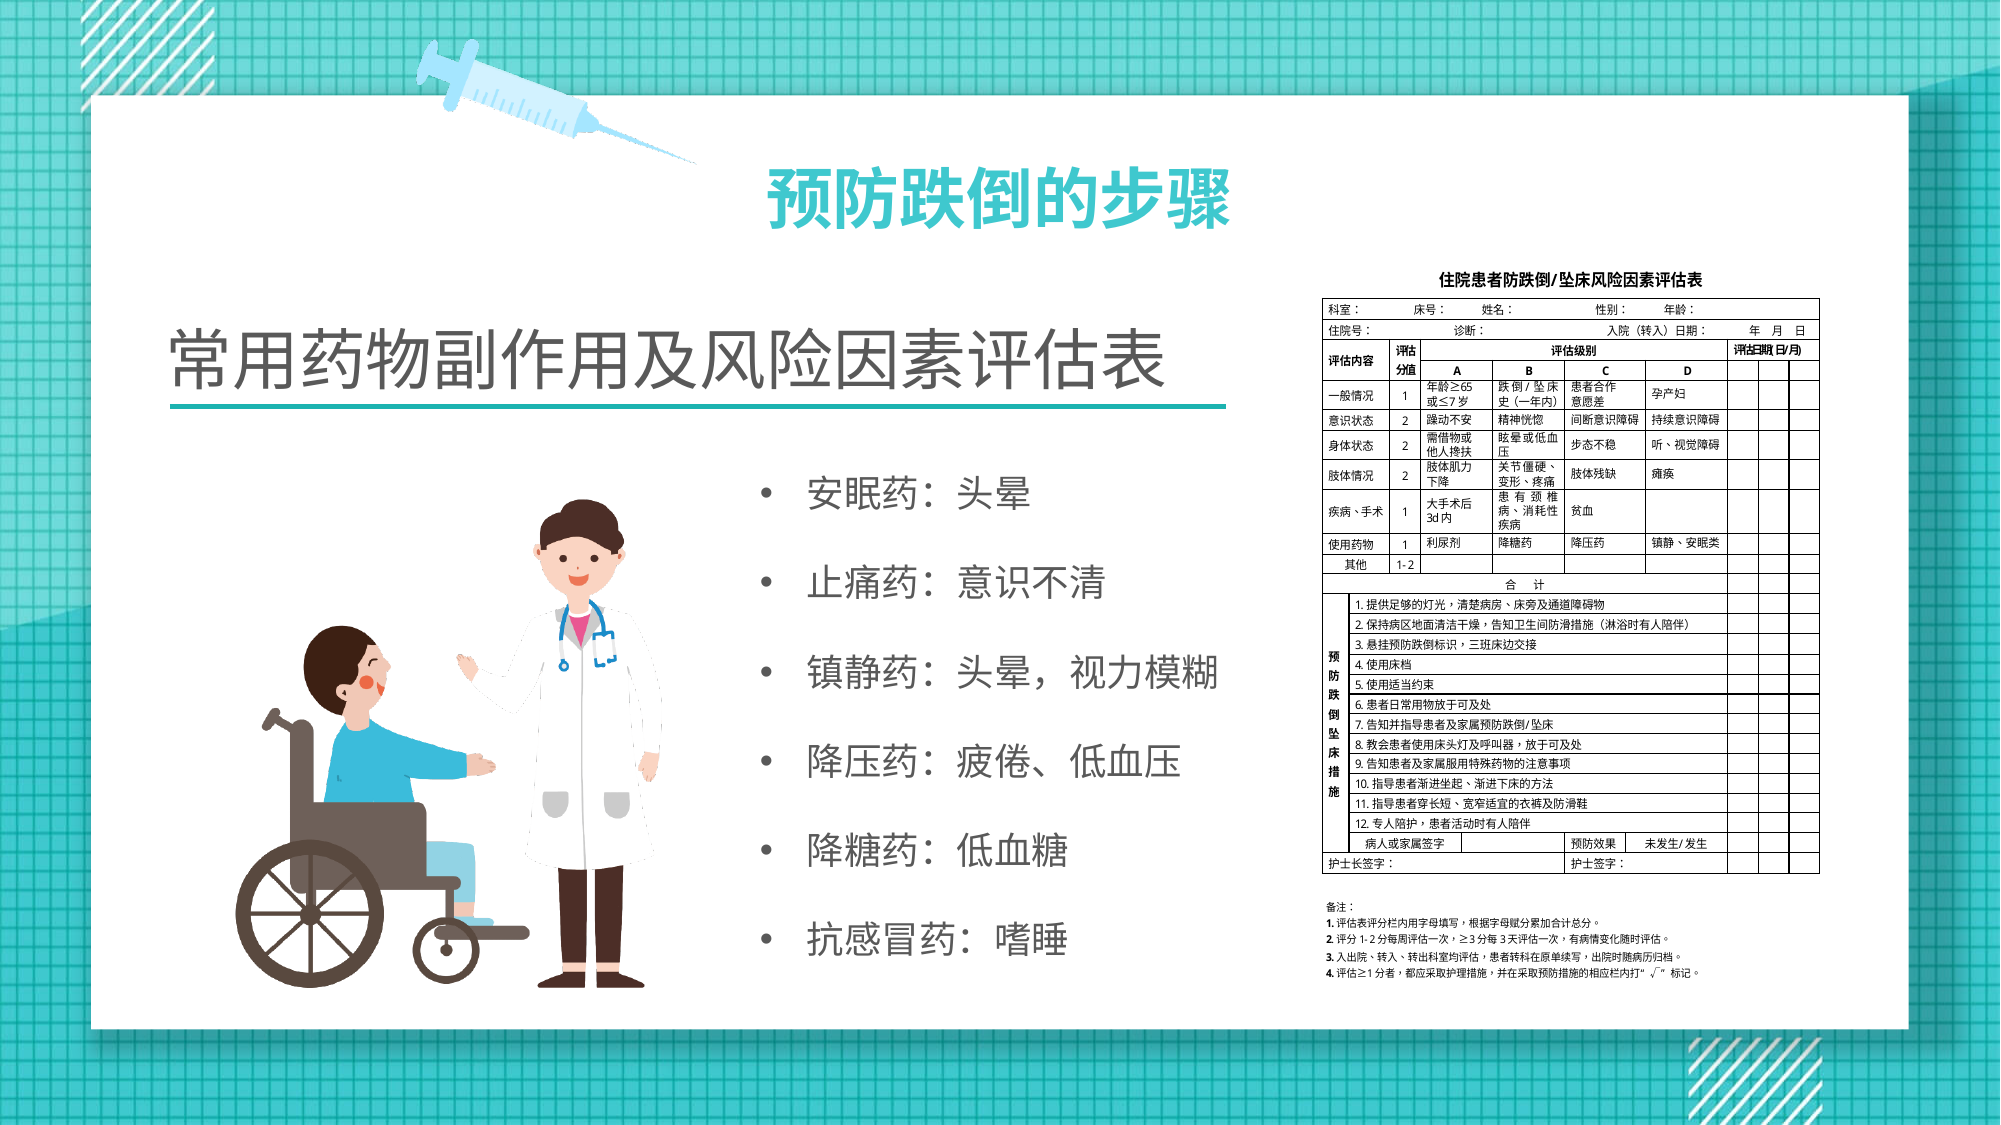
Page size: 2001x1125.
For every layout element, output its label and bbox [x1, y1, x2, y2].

text_box [744, 462, 1475, 970]
text_box [1311, 251, 1830, 989]
picture [0, 0, 2000, 1125]
